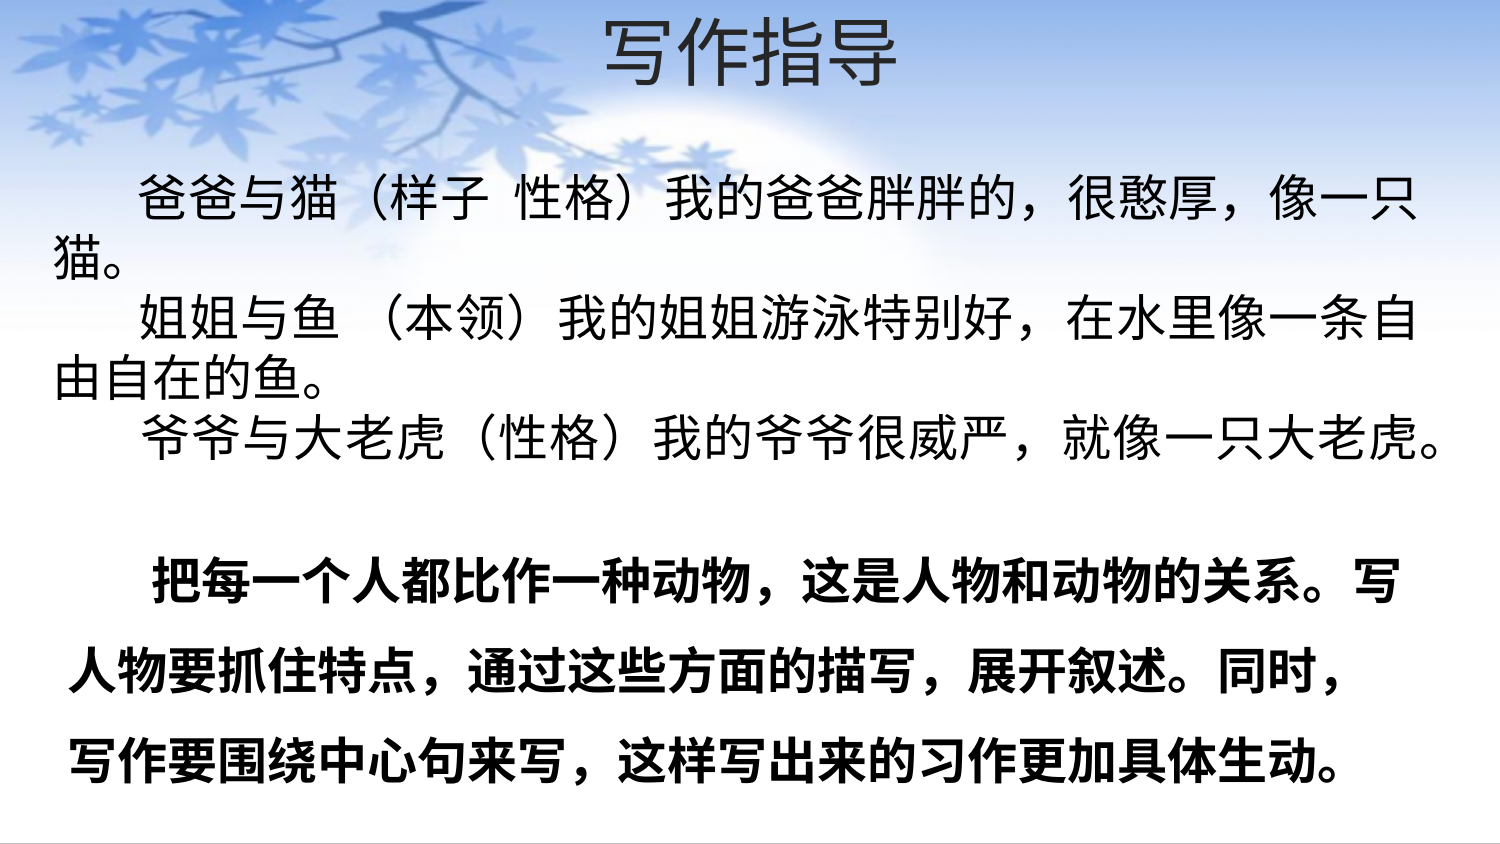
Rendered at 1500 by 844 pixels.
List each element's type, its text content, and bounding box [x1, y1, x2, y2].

text_box 爸爸与猫（样子 性格）我的爸爸胖胖的，很憨厚，像一只猫。 姐姐与鱼 （本领）我的姐姐游泳特别好，在水里像一条自由自在的鱼。 爷爷与大老虎（性格）我的爷爷很威严，就像一只大老虎。 [37, 158, 1436, 474]
text_box 把每一个人都比作一种动物，这是人物和动物的关系。写人物要抓住特点，通过这些方面的描写，展开叙述。同时，写作要围绕中心句来写，这样写出来的习作更加具体生动。 [52, 511, 1421, 797]
title 写作指导 [103, 0, 1397, 102]
picture [0, 0, 1500, 844]
